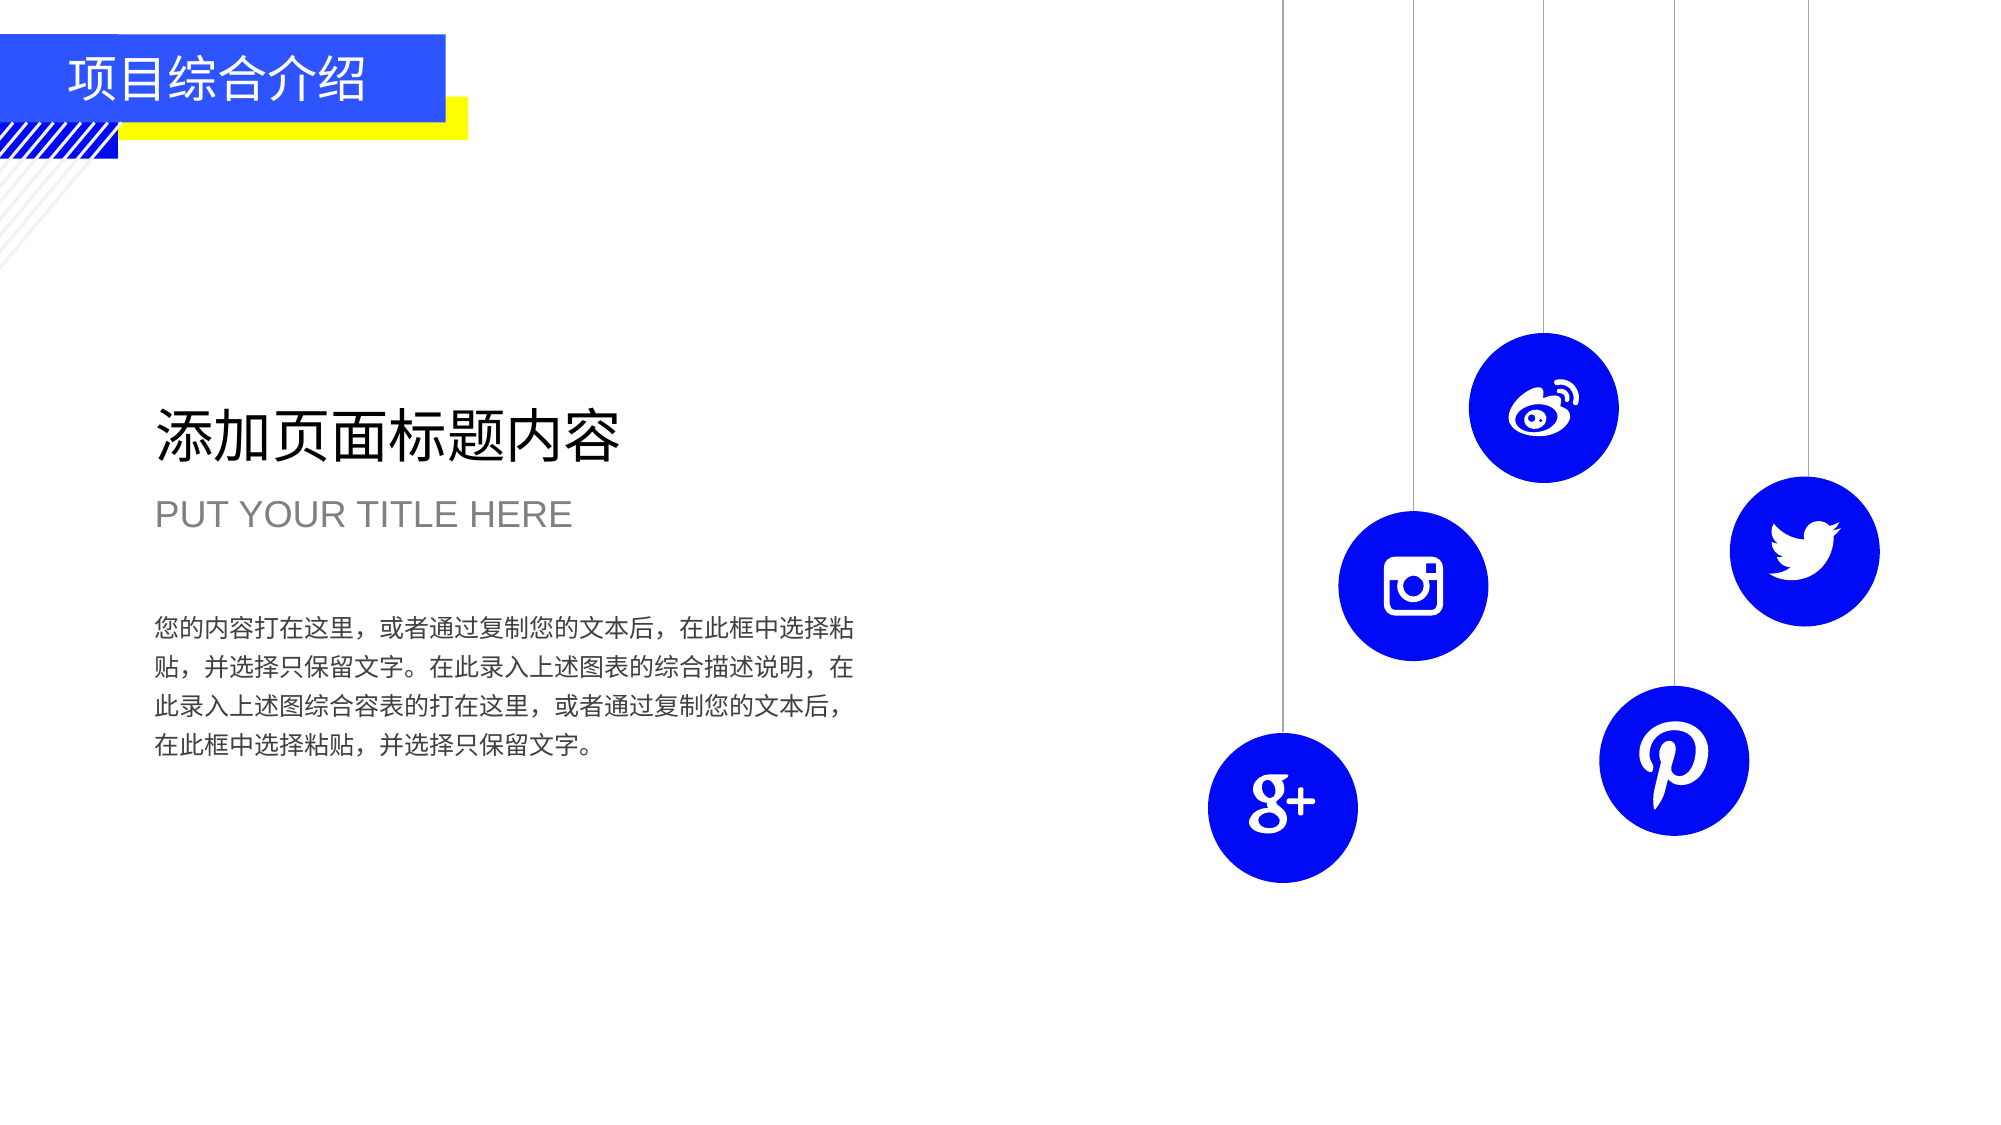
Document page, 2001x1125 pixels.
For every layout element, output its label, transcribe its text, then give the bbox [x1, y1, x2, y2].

text_box [1728, 475, 1881, 628]
text_box [1467, 331, 1620, 485]
text_box [1598, 684, 1751, 837]
text_box [1383, 556, 1444, 616]
text_box [1639, 721, 1709, 810]
text_box 您的内容打在这里，或者通过复制您的文本后，在此框中选择粘贴，并选择只保留文字。在此录入上述图表的综合描述说明，在此录入上述图综合容表的打在这里，或者通过复制您的文本后，在此框中选择粘贴，并选择只保留文字。 [139, 596, 892, 767]
text_box [1768, 521, 1842, 581]
text_box 项目综合介绍 [52, 40, 410, 115]
text_box 添加页面标题内容 [141, 391, 637, 477]
text_box [1337, 510, 1490, 663]
text_box PUT YOUR TITLE HERE [139, 483, 640, 543]
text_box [1248, 774, 1316, 834]
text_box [1506, 377, 1582, 437]
text_box [1206, 731, 1360, 885]
